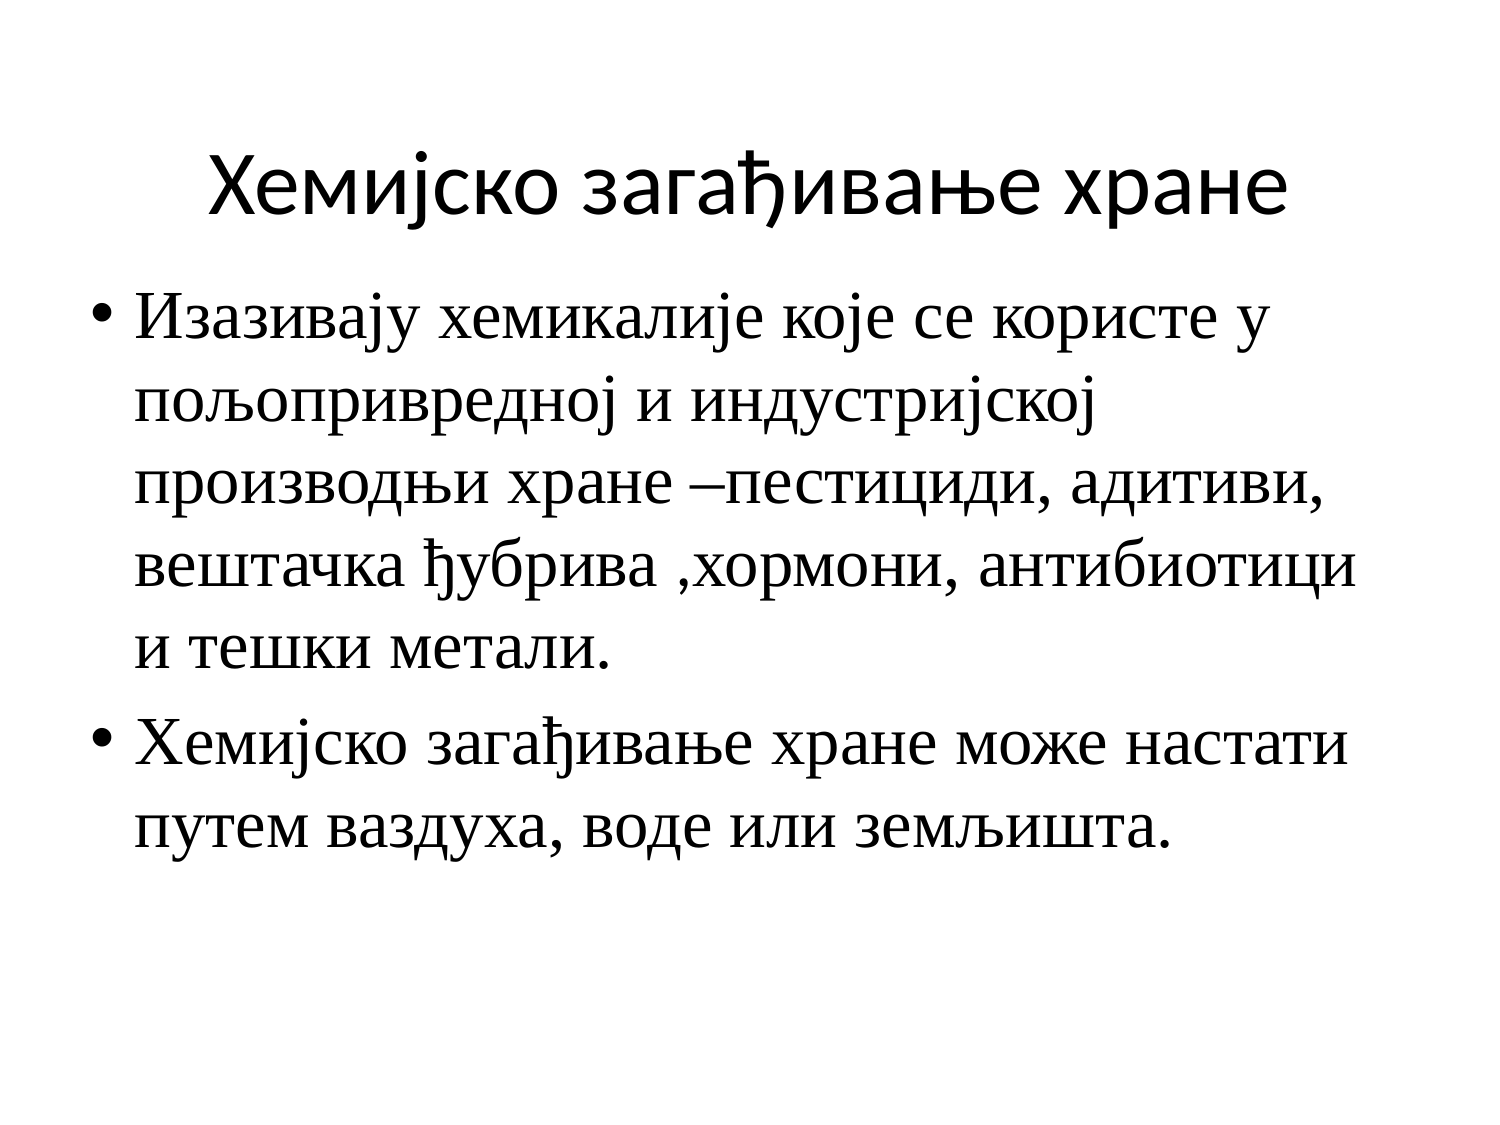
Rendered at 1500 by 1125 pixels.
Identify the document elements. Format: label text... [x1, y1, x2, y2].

title Хемијско загађивање хране [75, 45, 1425, 233]
list Изазивају хемикалије које се користе у пољопривредној и индустријској производњи хране –пестициди, адитиви, вештачка ђубрива ,хормони, антибиотици и тешки метали. Хемијско загађивање хране може настати путем ваздуха, воде или земљишта. [75, 262, 1425, 1005]
